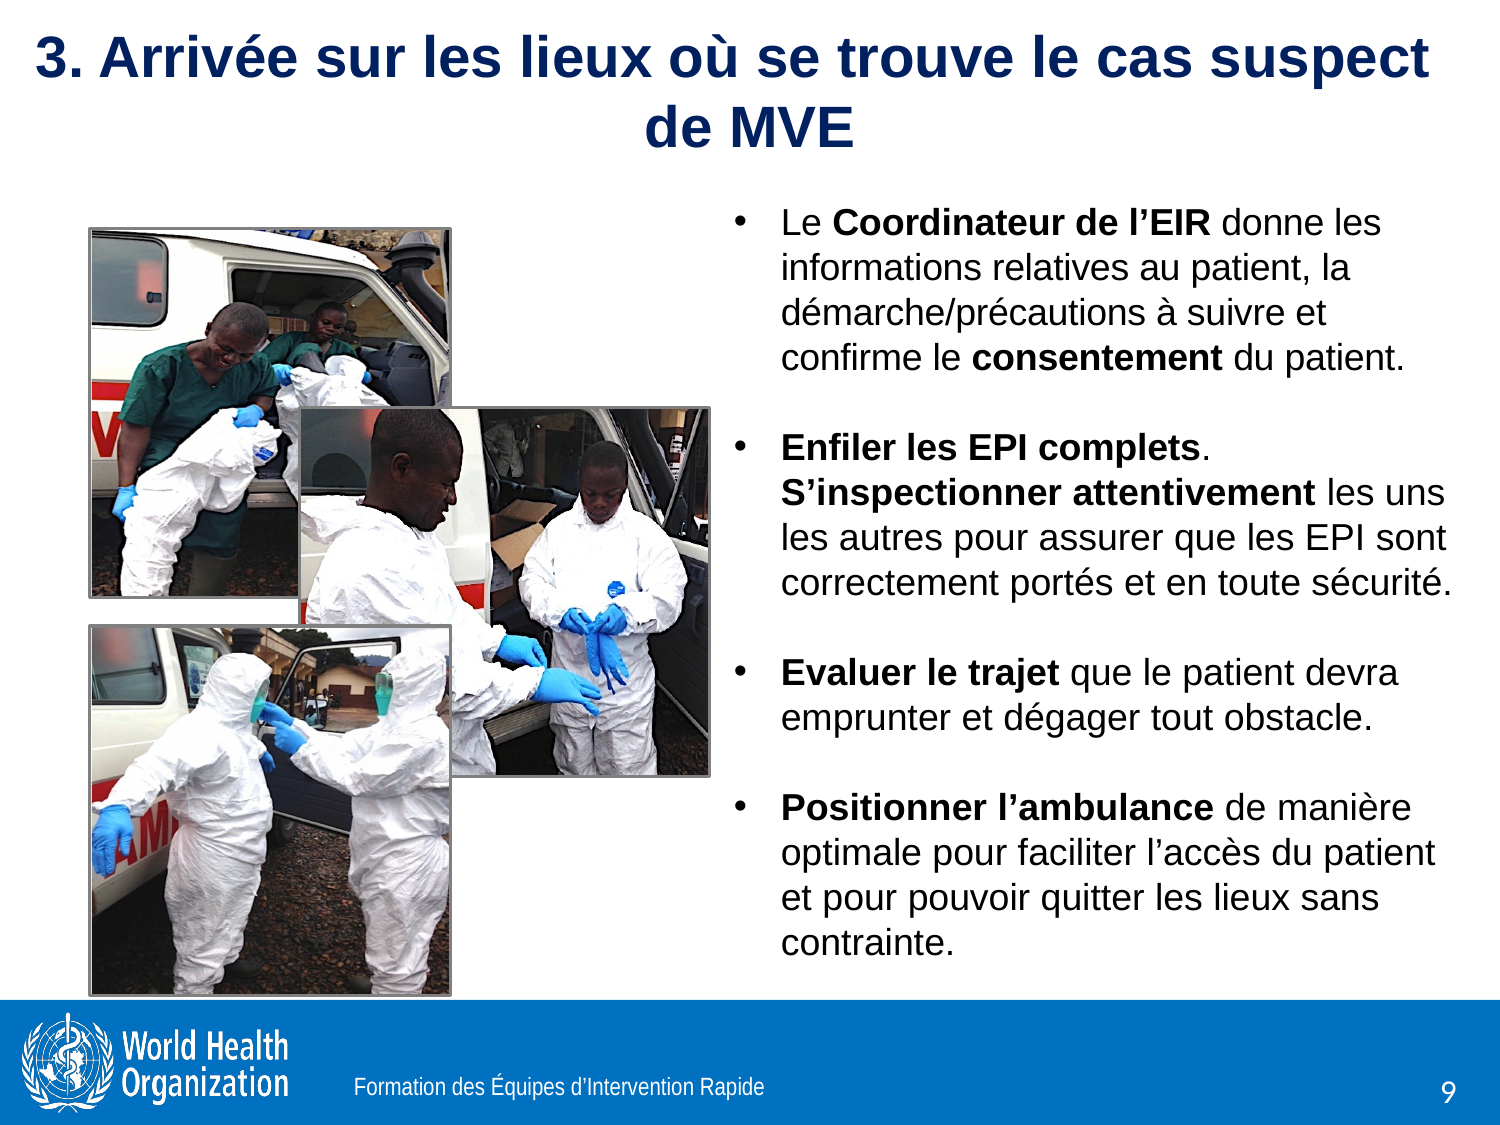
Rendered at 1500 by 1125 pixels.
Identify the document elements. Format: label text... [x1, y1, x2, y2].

text_box 3. Arrivée sur les lieux où se trouve le cas suspect de MVE [0, 0, 1500, 183]
text_box Le Coordinateur de l’EIR donne les informations relatives au patient, la démarche/précautions à suivre et confirme le consentement du patient. Enfiler les EPI complets. S’inspectionner attentivement les uns les autres pour assurer que les EPI sont correctement portés et en toute sécurité. Evaluer le trajet que le patient devra emprunter et dégager tout obstacle. Positionner l’ambulance de manière optimale pour faciliter l’accès du patient et pour pouvoir quitter les lieux sans contrainte. [726, 190, 1471, 971]
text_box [91, 229, 709, 994]
picture [21, 1012, 288, 1113]
